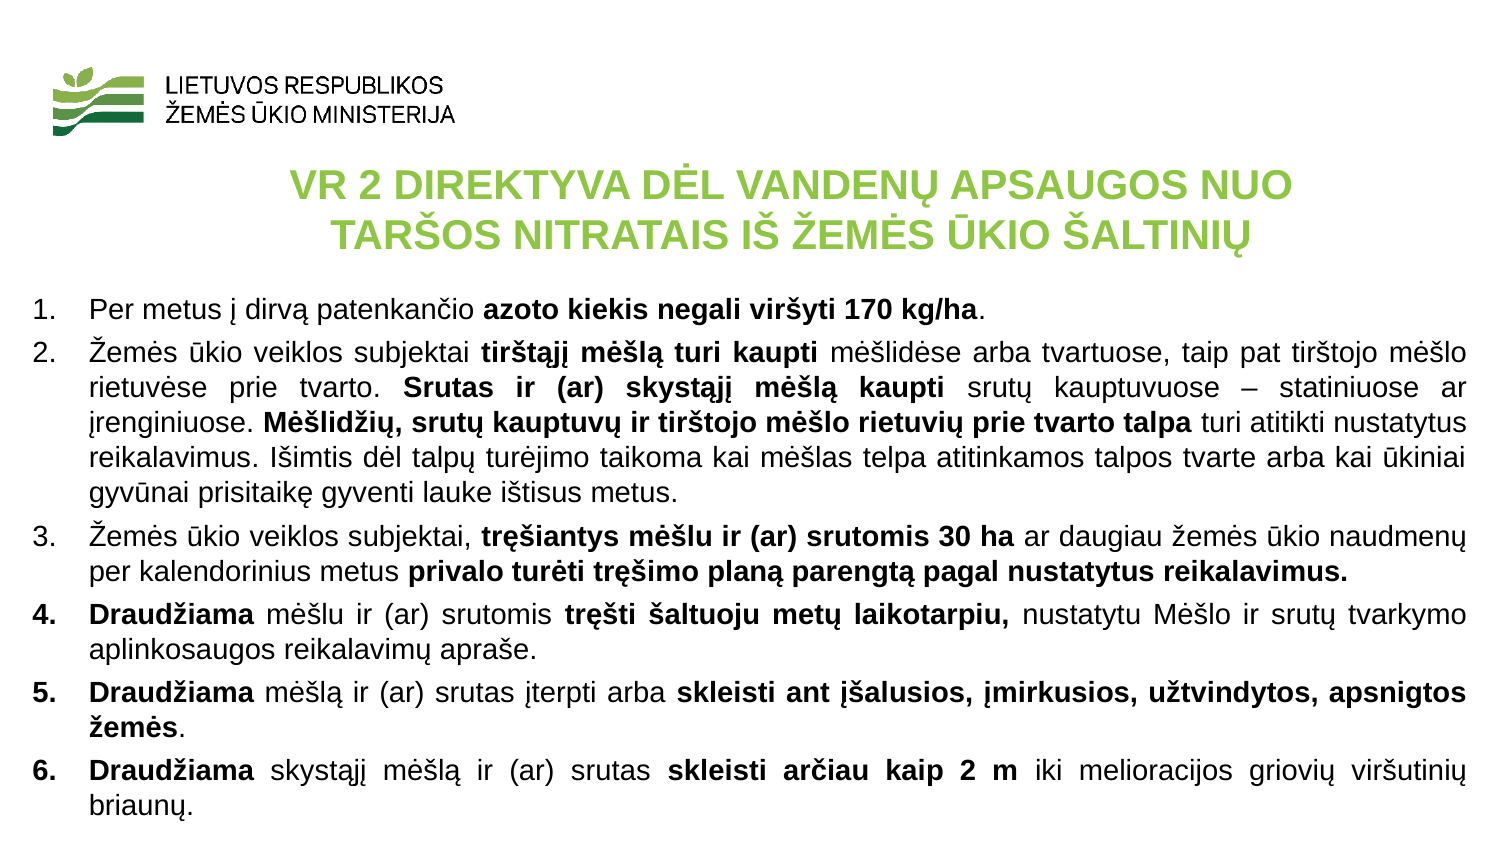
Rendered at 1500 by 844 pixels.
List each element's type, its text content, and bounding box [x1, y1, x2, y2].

text_box Per metus į dirvą patenkančio azoto kiekis negali viršyti 170 kg/ha. Žemės ūkio veiklos subjektai tirštąjį mėšlą turi kaupti mėšlidėse arba tvartuose, taip pat tirštojo mėšlo rietuvėse prie tvarto. Srutas ir (ar) skystąjį mėšlą kaupti srutų kauptuvuose – statiniuose ar įrenginiuose. Mėšlidžių, srutų kauptuvų ir tirštojo mėšlo rietuvių prie tvarto talpa turi atitikti nustatytus reikalavimus. Išimtis dėl talpų turėjimo taikoma kai mėšlas telpa atitinkamos talpos tvarte arba kai ūkiniai gyvūnai prisitaikę gyventi lauke ištisus metus. Žemės ūkio veiklos subjektai, tręšiantys mėšlu ir (ar) srutomis 30 ha ar daugiau žemės ūkio naudmenų per kalendorinius metus privalo turėti tręšimo planą parengtą pagal nustatytus reikalavimus. Draudžiama mėšlu ir (ar) srutomis tręšti šaltuoju metų laikotarpiu, nustatytu Mėšlo ir srutų tvarkymo aplinkosaugos reikalavimų apraše. Draudžiama mėšlą ir (ar) srutas įterpti arba skleisti ant įšalusios, įmirkusios, užtvindytos, apsnigtos žemės. Draudžiama skystąjį mėšlą ir (ar) srutas skleisti arčiau kaip 2 m iki melioracijos griovių viršutinių briaunų. [17, 283, 1483, 829]
picture [52, 67, 455, 137]
text_box VR 2 DIREKTYVA DĖL VANDENŲ APSAUGOS NUO TARŠOS NITRATAIS IŠ ŽEMĖS ŪKIO ŠALTINIŲ [194, 150, 1388, 265]
